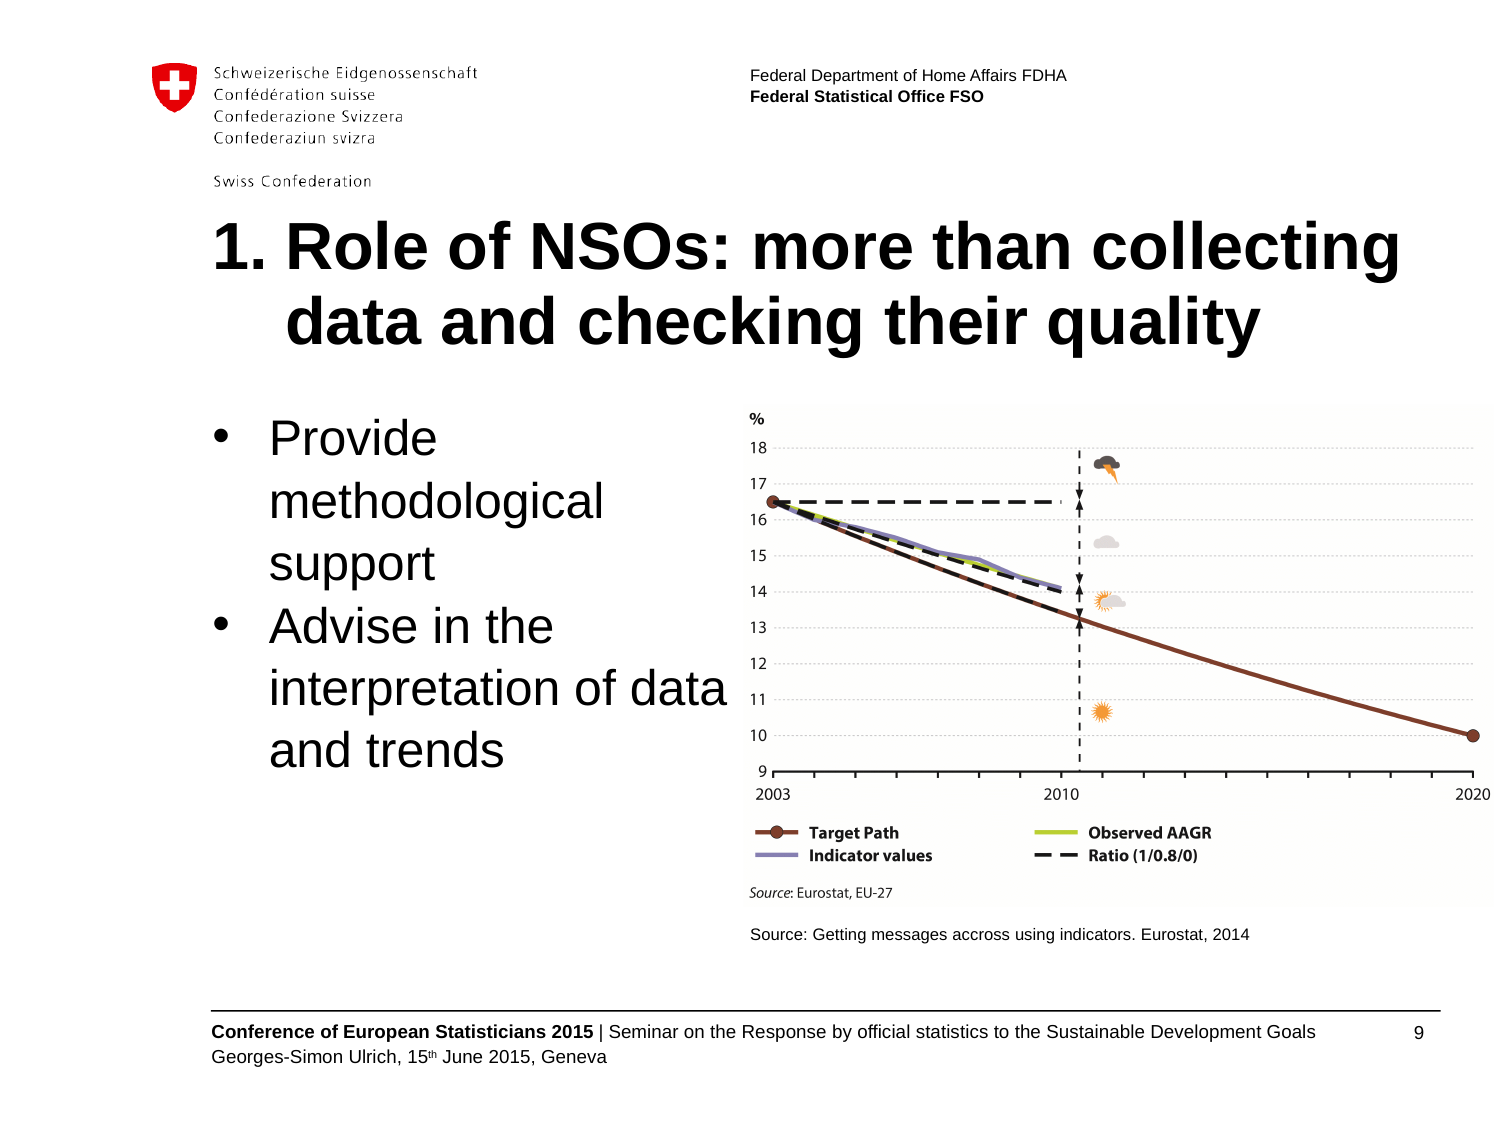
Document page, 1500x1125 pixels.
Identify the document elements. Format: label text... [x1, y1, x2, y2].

picture [743, 404, 1494, 908]
list Provide methodological support Advise in the interpretation of data and trends [212, 402, 739, 1006]
picture [152, 63, 477, 187]
text_box 1. Role of NSOs: more than collecting data and checking their quality [212, 208, 1437, 350]
text_box Source: Getting messages accross using indicators. Eurostat, 2014 [735, 916, 1267, 952]
